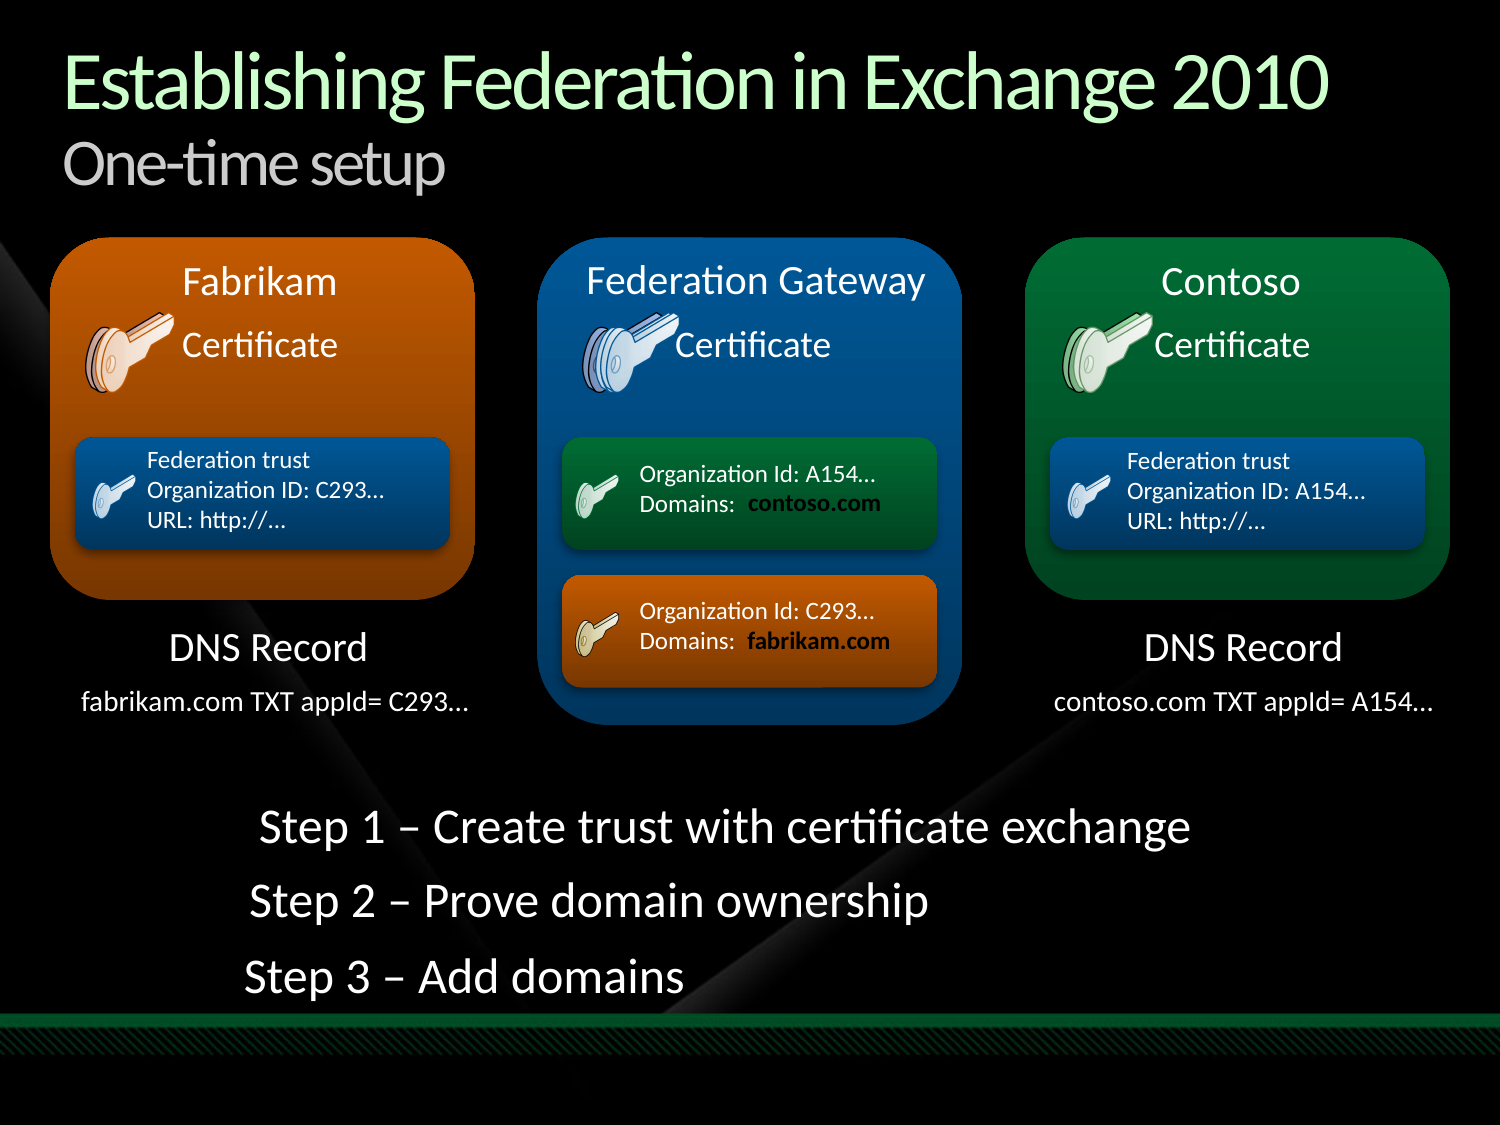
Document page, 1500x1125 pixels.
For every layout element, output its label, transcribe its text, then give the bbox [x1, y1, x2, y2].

text_box Contoso [1146, 246, 1316, 312]
text_box [1025, 237, 1451, 600]
text_box Certificate [680, 312, 847, 373]
picture [0, 0, 1500, 1125]
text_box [562, 437, 1013, 551]
text_box Certificate [1154, 312, 1326, 373]
text_box Certificate [176, 312, 354, 373]
title Establishing Federation in Exchange 2010 One-time setup [62, 37, 1438, 202]
text_box [50, 237, 476, 600]
text_box Step 3 – Add domains [229, 935, 813, 1011]
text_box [37, 612, 513, 726]
text_box Step 2 – Prove domain ownership [234, 860, 1057, 935]
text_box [999, 612, 1488, 726]
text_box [74, 435, 451, 551]
text_box Fabrikam [167, 246, 353, 312]
text_box Step 1 – Create trust with certificate exchange [244, 785, 1320, 861]
text_box Federation Gateway [537, 245, 975, 311]
text_box [537, 311, 963, 726]
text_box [1049, 437, 1426, 551]
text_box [562, 574, 1013, 688]
text_box [576, 237, 924, 245]
